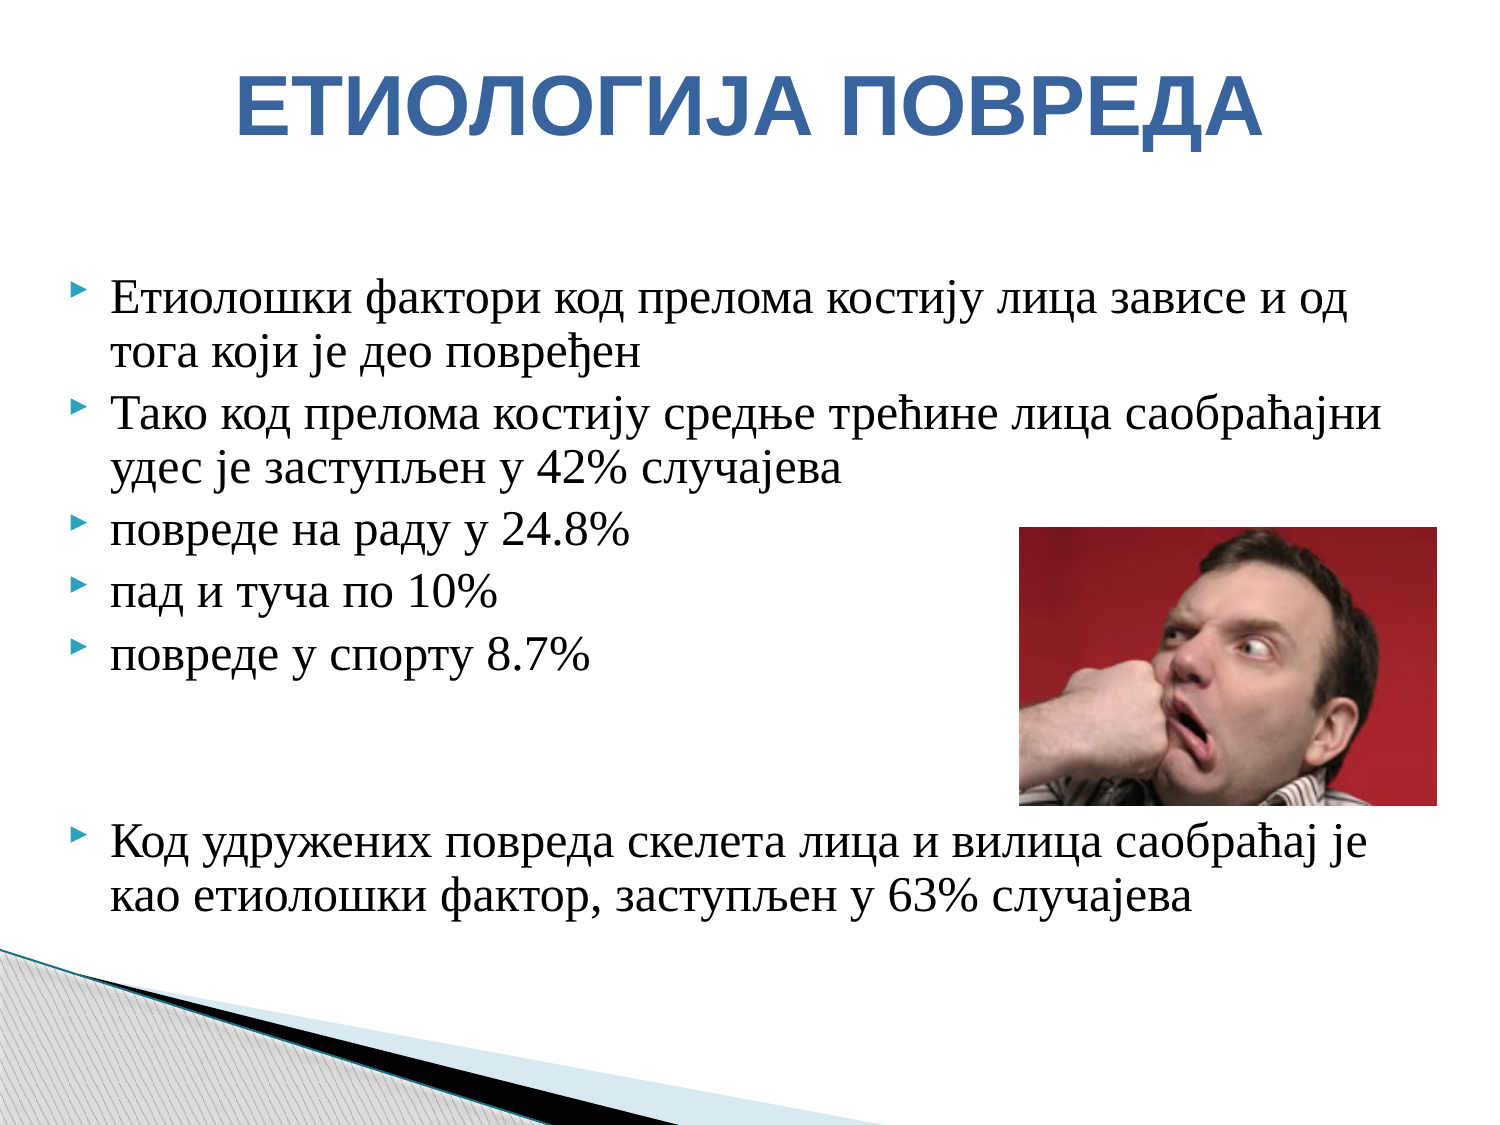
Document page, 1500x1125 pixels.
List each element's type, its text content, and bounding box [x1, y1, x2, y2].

title ЕТИОЛОГИЈА ПОВРЕДА [75, 7, 1425, 195]
picture [1019, 527, 1437, 807]
list Етиолошки фактори код прелома костију лица зависе и од тога који је део повређен Тако код прелома костију средње трећине лица саобраћајни удес је заступљен у 42% случајева повреде на раду у 24.8% пад и туча по 10% повреде у спорту 8.7% Код удружених повреда скелета лица и вилица саобраћај је као етиолошки фактор, заступљен у 63% случајева [35, 262, 1430, 1100]
